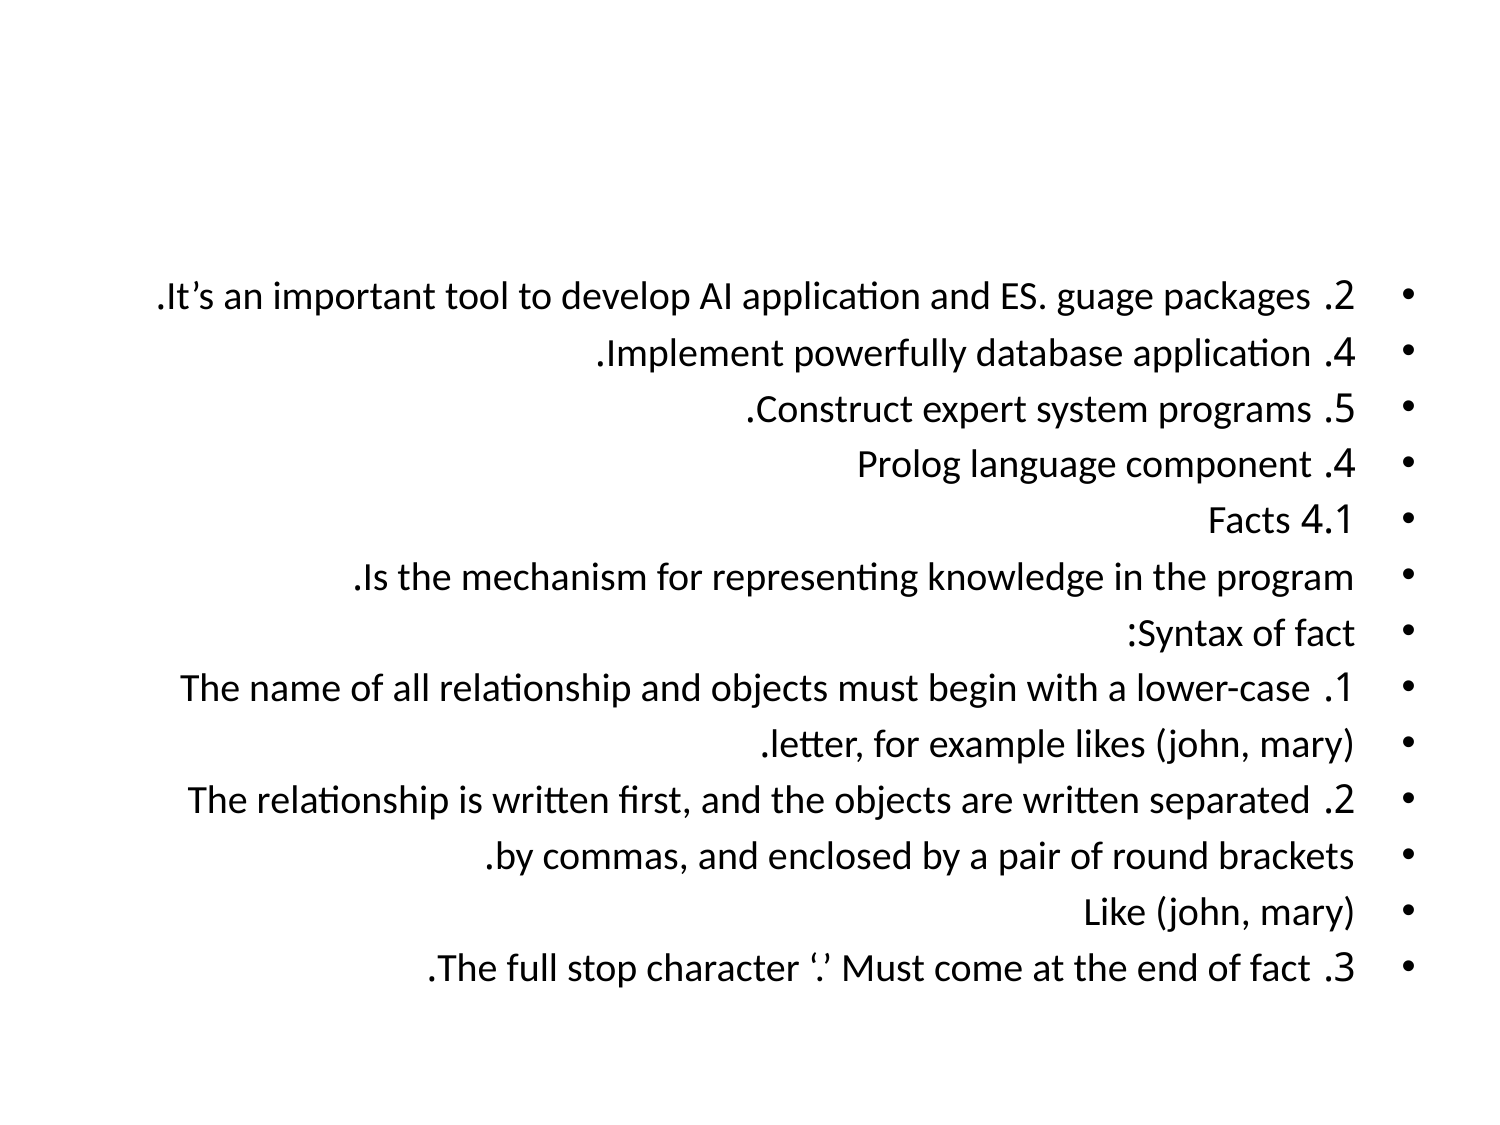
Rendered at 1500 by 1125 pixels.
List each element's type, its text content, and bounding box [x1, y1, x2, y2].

list 2. It’s an important tool to develop AI application and ES. guage packages. 4. Implement powerfully database application. 5. Construct expert system programs. 4. Prolog language component 4.1 Facts Is the mechanism for representing knowledge in the program. Syntax of fact: 1. The name of all relationship and objects must begin with a lower-case letter, for example likes (john, mary). 2. The relationship is written first, and the objects are written separated by commas, and enclosed by a pair of round brackets. Like (john, mary) 3. The full stop character ‘.’ Must come at the end of fact. [75, 262, 1425, 1005]
